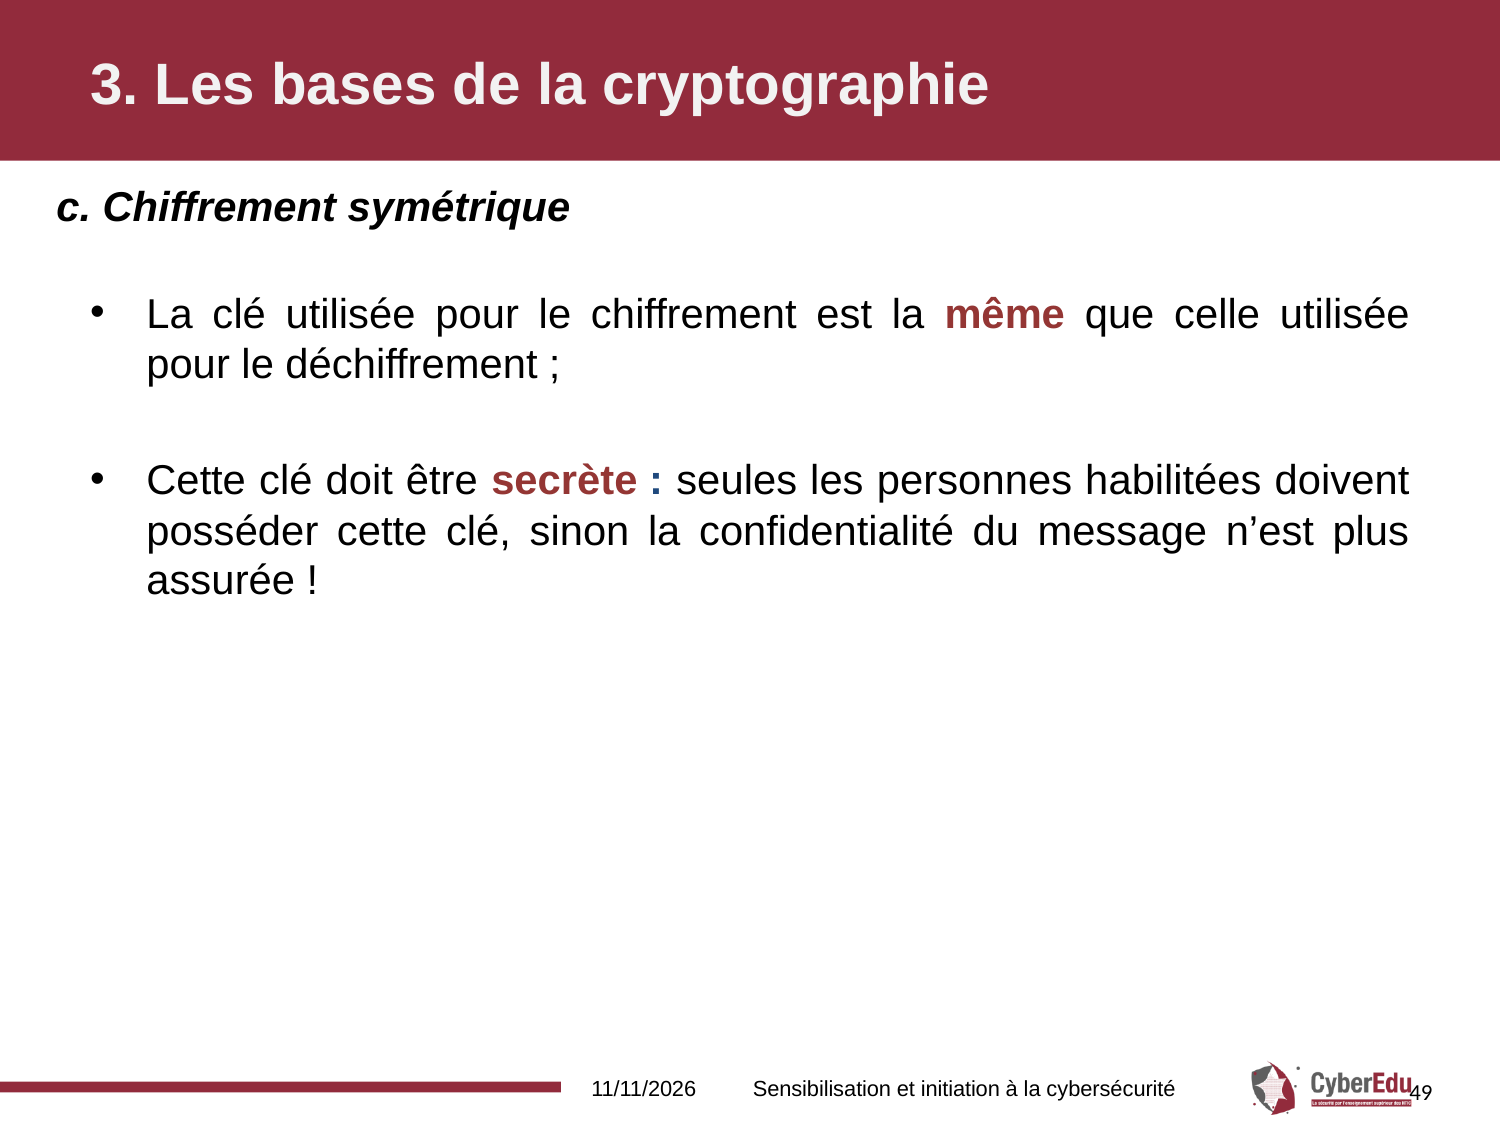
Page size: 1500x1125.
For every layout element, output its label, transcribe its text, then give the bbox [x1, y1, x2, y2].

list La clé utilisée pour le chiffrement est la même que celle utilisée pour le déchiffrement ; Cette clé doit être secrète : seules les personnes habilitées doivent posséder cette clé, sinon la confidentialité du message n’est plus assurée ! [75, 278, 1425, 1035]
text_box c. Chiffrement symétrique [41, 172, 1471, 268]
picture [1246, 1060, 1412, 1115]
footer Sensibilisation et initiation à la cybersécurité [738, 1057, 1236, 1118]
title 3. Les bases de la cryptographie [75, 1, 1425, 161]
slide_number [561, 1057, 727, 1118]
